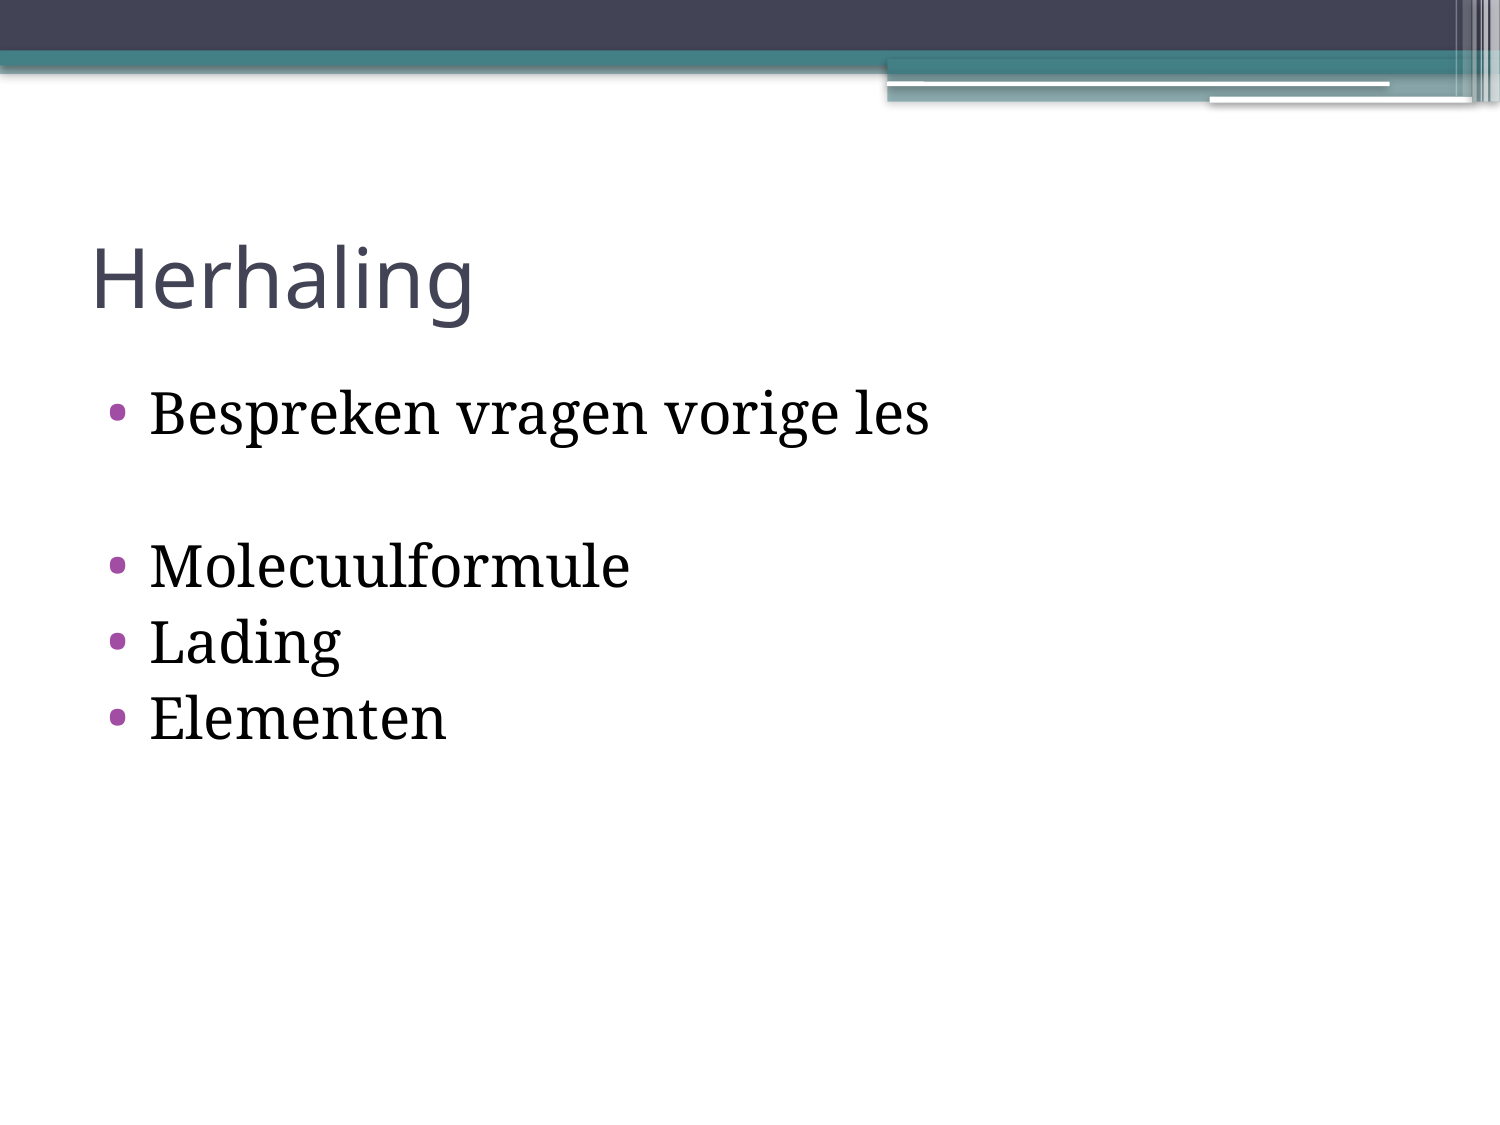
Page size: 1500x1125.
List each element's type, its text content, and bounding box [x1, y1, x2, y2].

title Herhaling [75, 187, 1425, 363]
list Bespreken vragen vorige les Molecuulformule Lading Elementen [75, 368, 1425, 1079]
